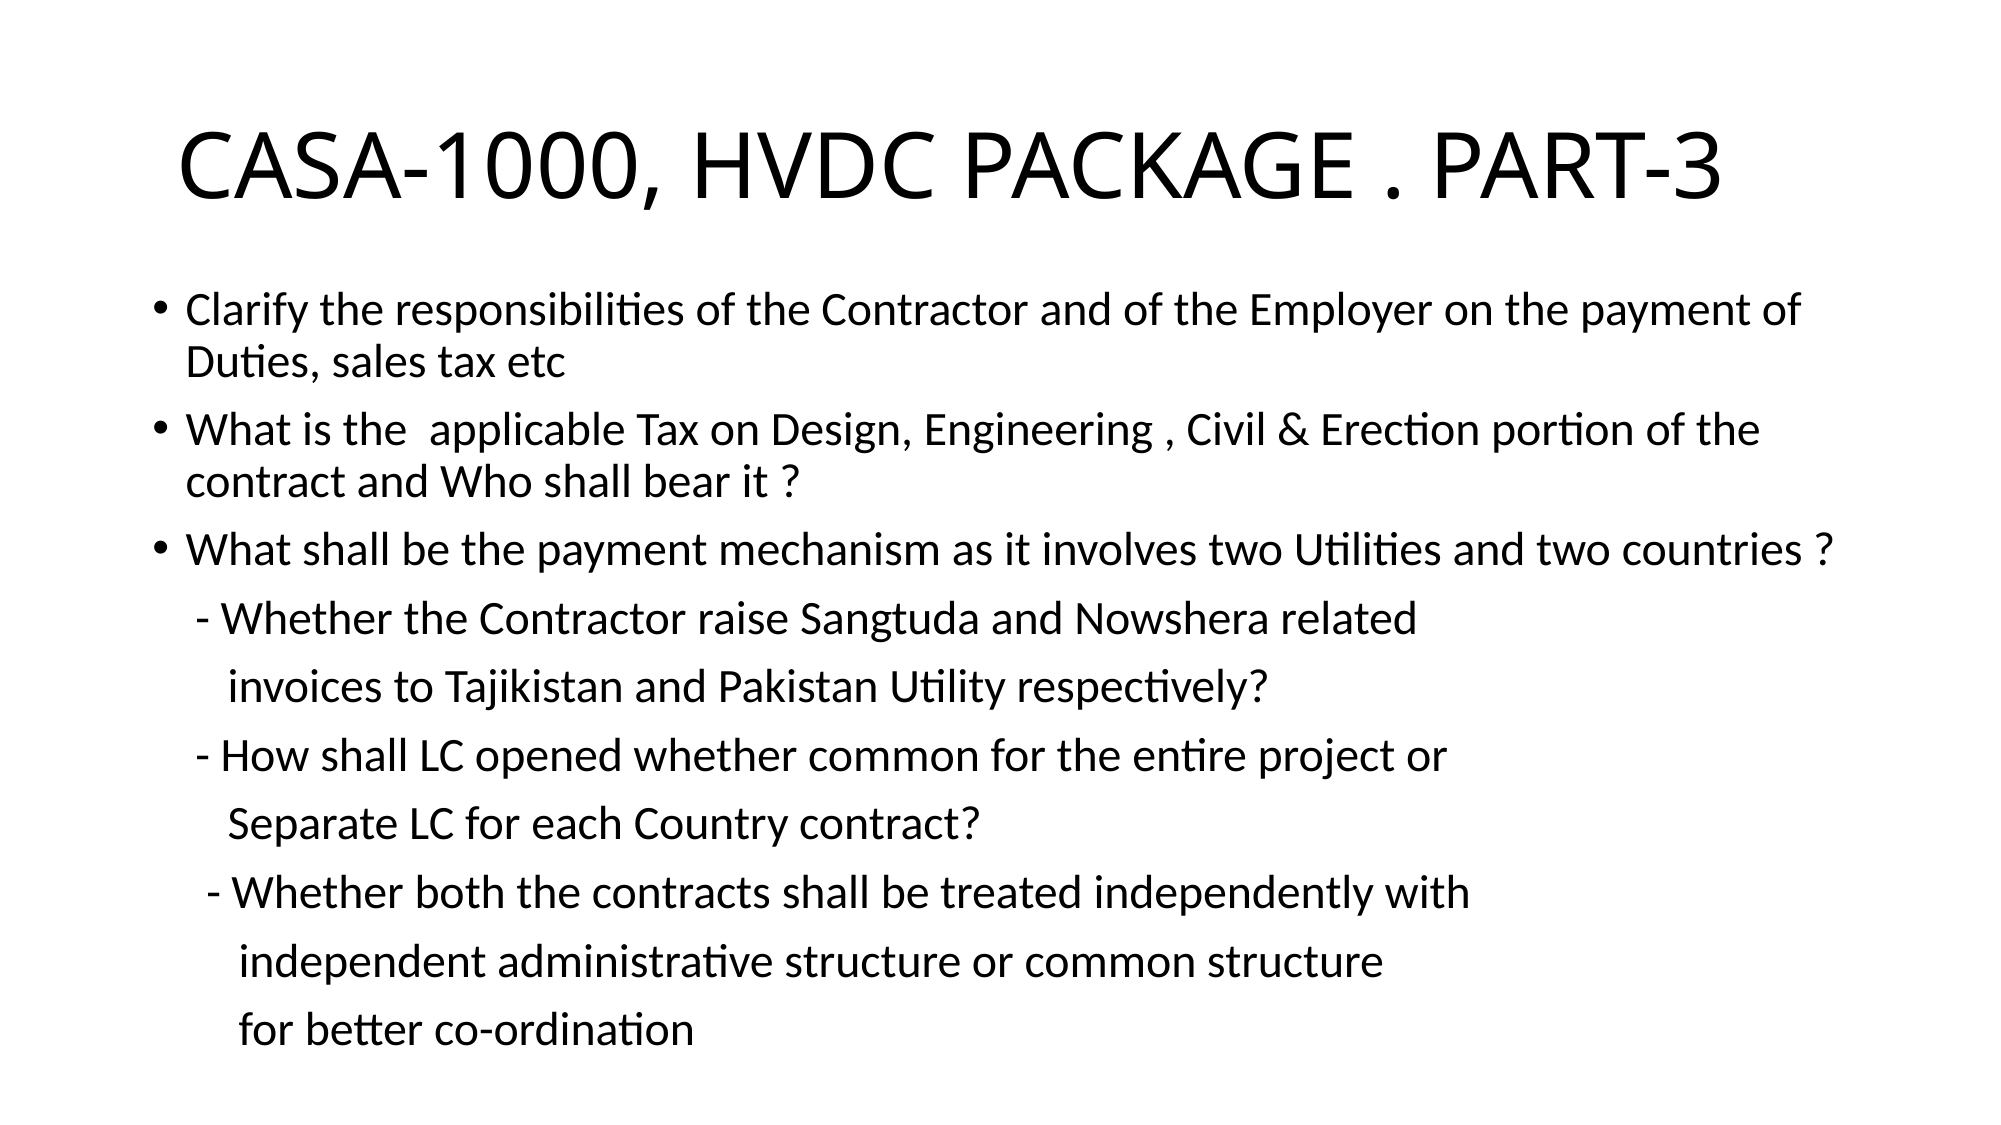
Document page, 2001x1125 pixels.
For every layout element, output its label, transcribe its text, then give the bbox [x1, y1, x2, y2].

list Clarify the responsibilities of the Contractor and of the Employer on the payment of Duties, sales tax etc What is the applicable Tax on Design, Engineering , Civil & Erection portion of the contract and Who shall bear it ? What shall be the payment mechanism as it involves two Utilities and two countries ? - Whether the Contractor raise Sangtuda and Nowshera related invoices to Tajikistan and Pakistan Utility respectively? - How shall LC opened whether common for the entire project or Separate LC for each Country contract? - Whether both the contracts shall be treated independently with independent administrative structure or common structure for better co-ordination [137, 202, 1863, 1125]
title CASA-1000, HVDC PACKAGE . PART-3 [137, 59, 1863, 202]
